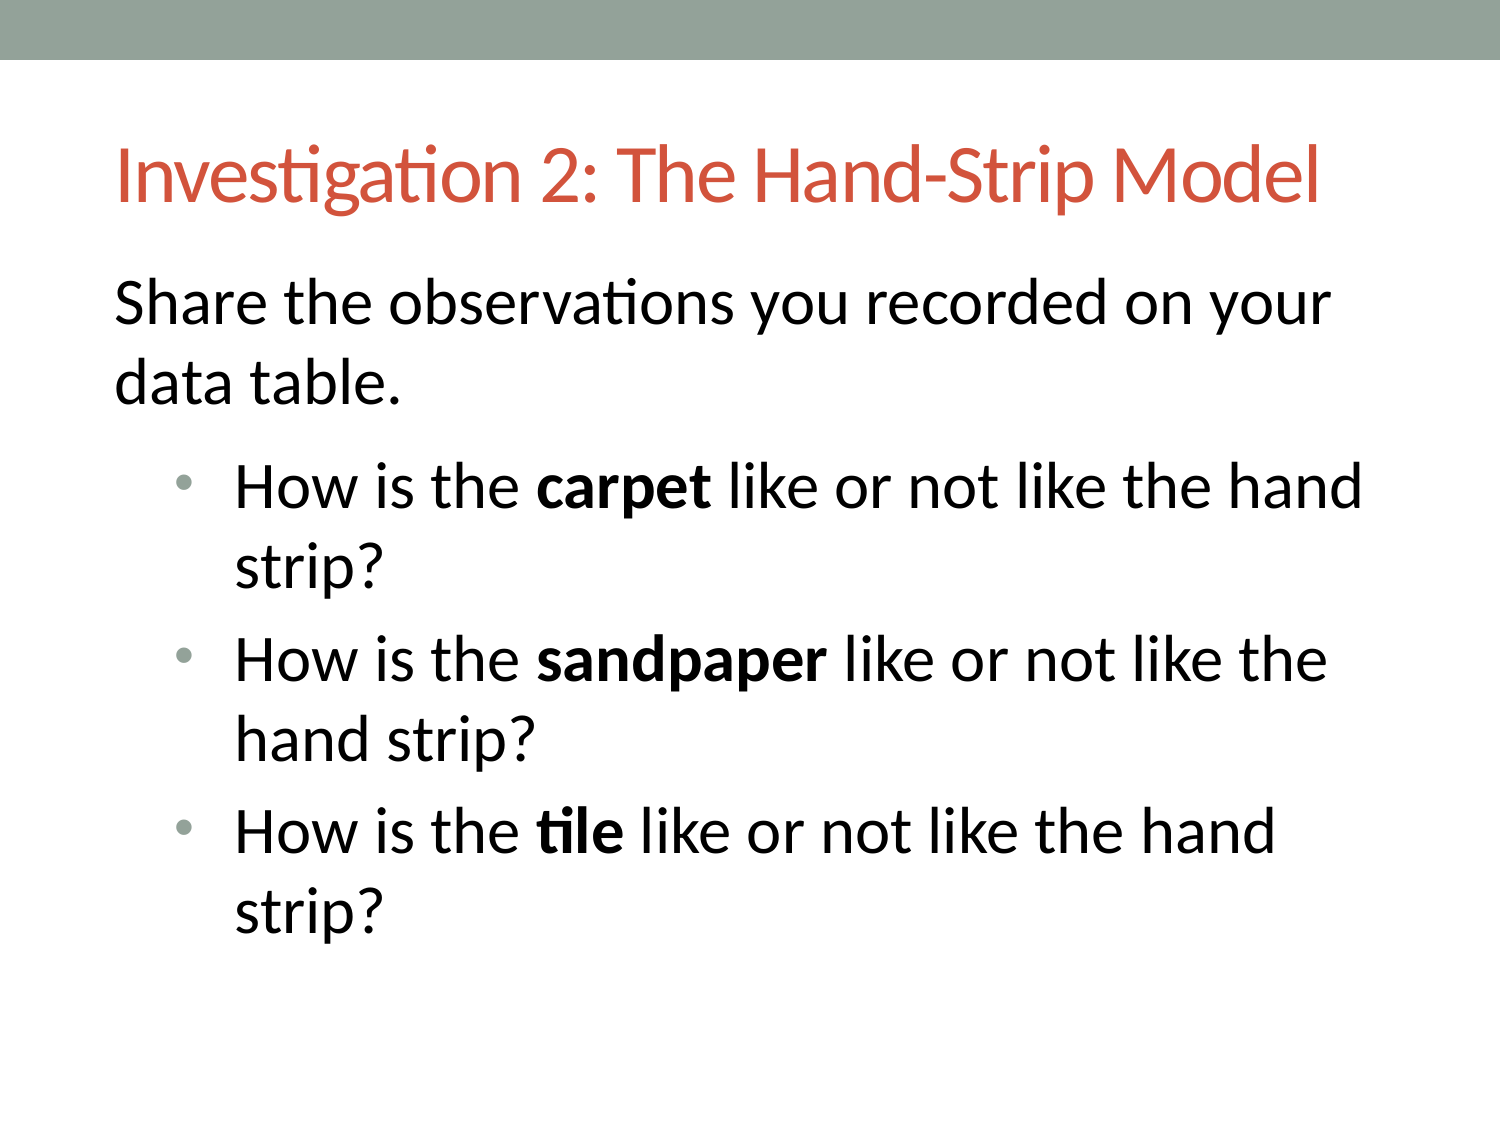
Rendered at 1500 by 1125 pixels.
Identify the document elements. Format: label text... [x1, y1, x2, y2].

title Investigation 2: The Hand-Strip Model [99, 87, 1438, 250]
list Share the observations you recorded on your data table. How is the carpet like or not like the hand strip? How is the sandpaper like or not like the hand strip? How is the tile like or not like the hand strip? [99, 249, 1425, 1025]
